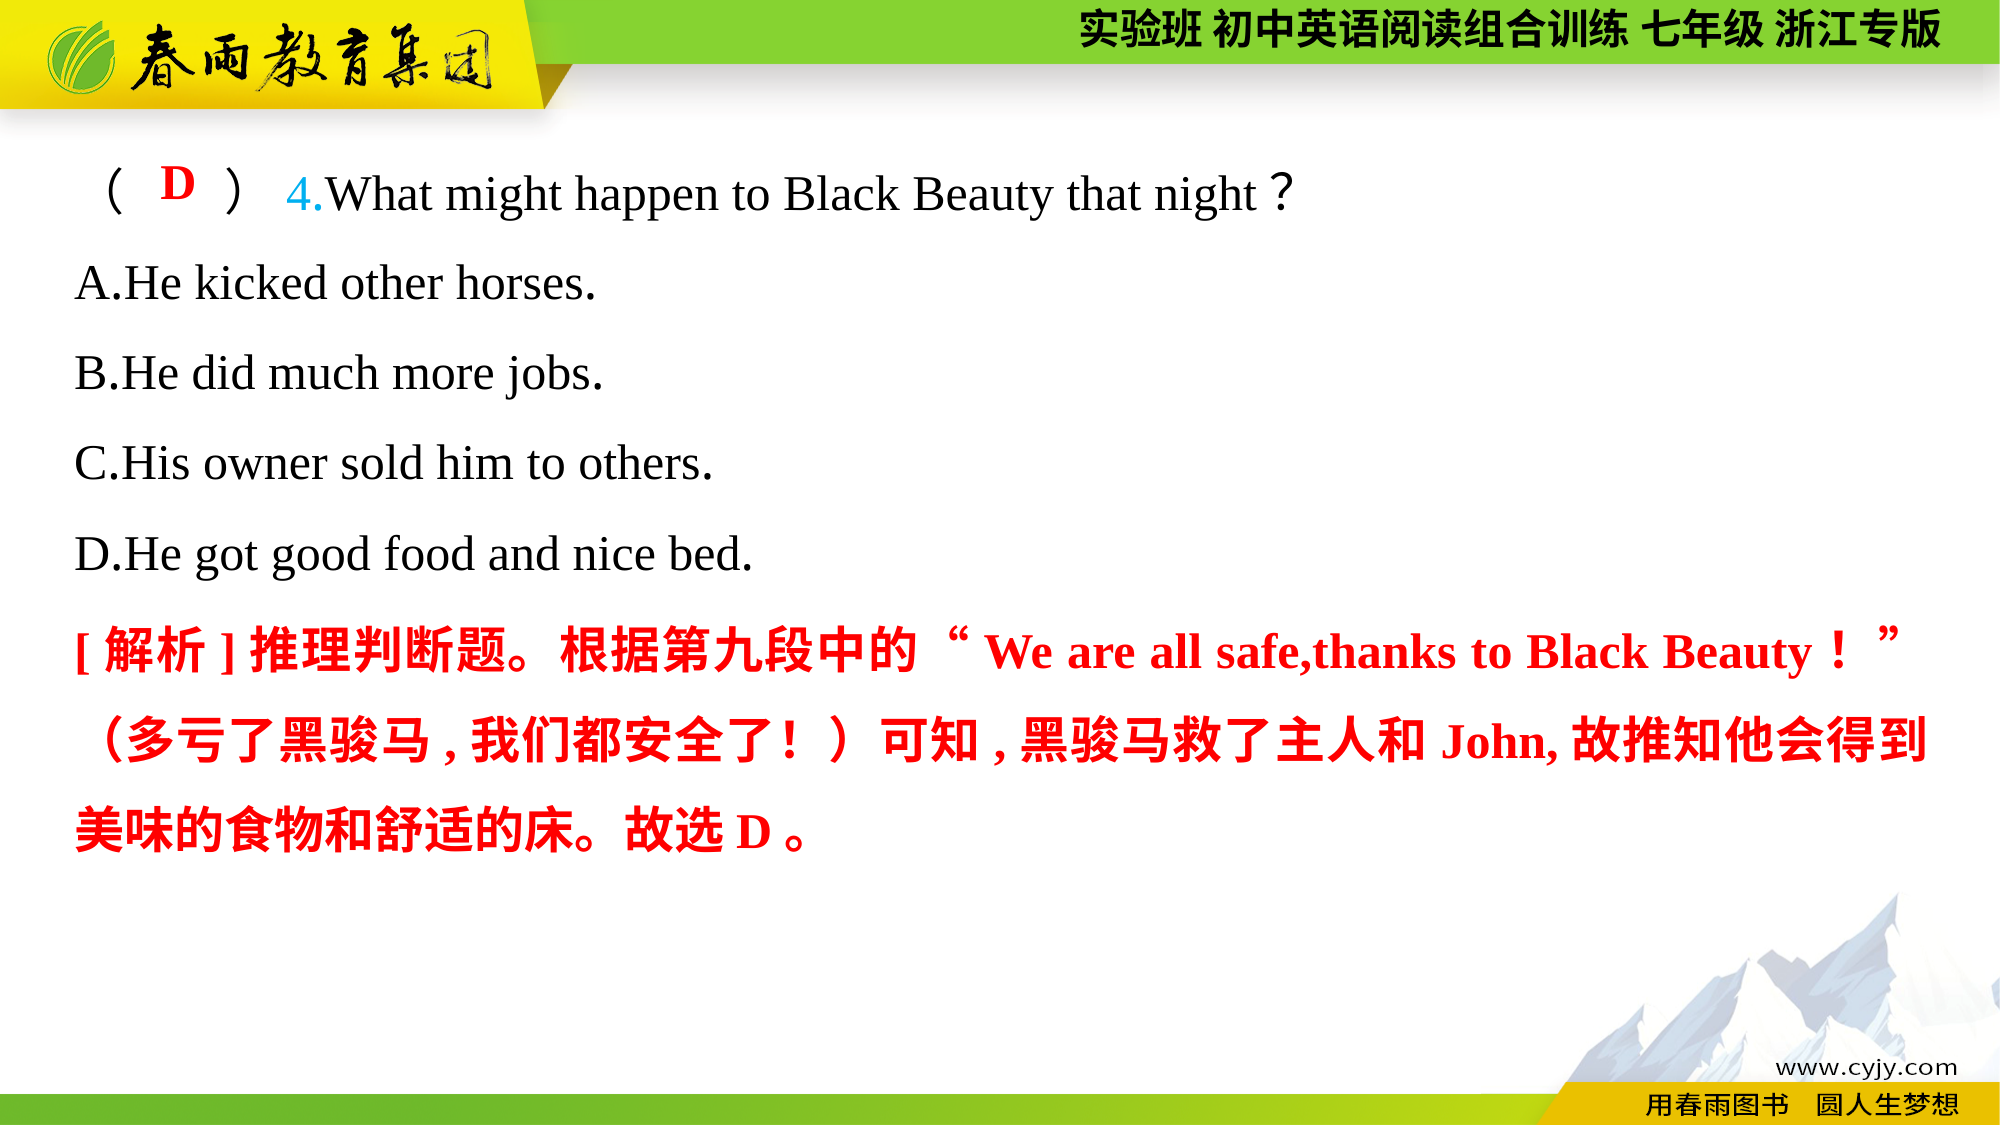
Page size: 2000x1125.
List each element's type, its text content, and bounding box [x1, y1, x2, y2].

list （ ）4.What might happen to Black Beauty that night？ A.He kicked other horses. B.He did much more jobs. C.His owner sold him to others. D.He got good food and nice bed. [59, 122, 1944, 581]
text_box D [145, 141, 212, 217]
picture [0, 0, 2000, 1125]
text_box [解析]推理判断题。根据第九段中的“We are all safe,thanks to Black Beauty！”（多亏了黑骏马,我们都安全了！）可知,黑骏马救了主人和John,故推知他会得到美味的食物和舒适的床。故选D。 [59, 581, 1944, 867]
